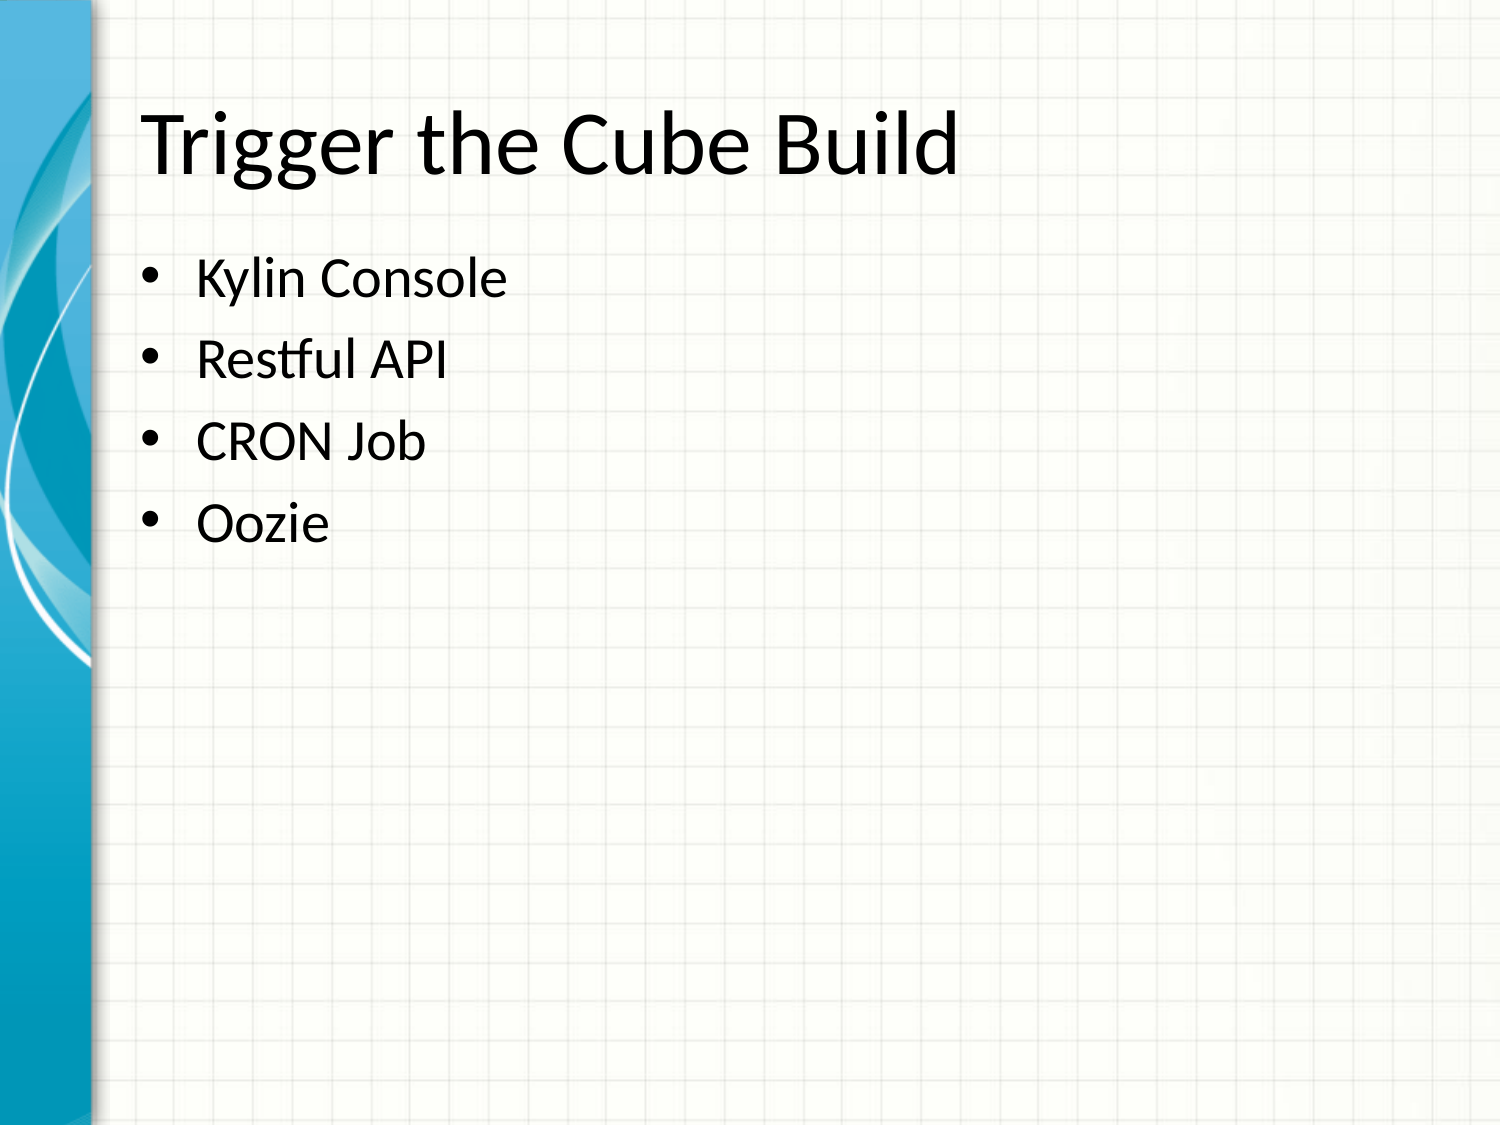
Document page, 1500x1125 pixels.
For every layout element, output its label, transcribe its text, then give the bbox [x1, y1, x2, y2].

picture [0, 0, 1500, 1125]
list Kylin Console Restful API CRON Job Oozie [125, 231, 1450, 1013]
title Trigger the Cube Build [125, 44, 1450, 231]
